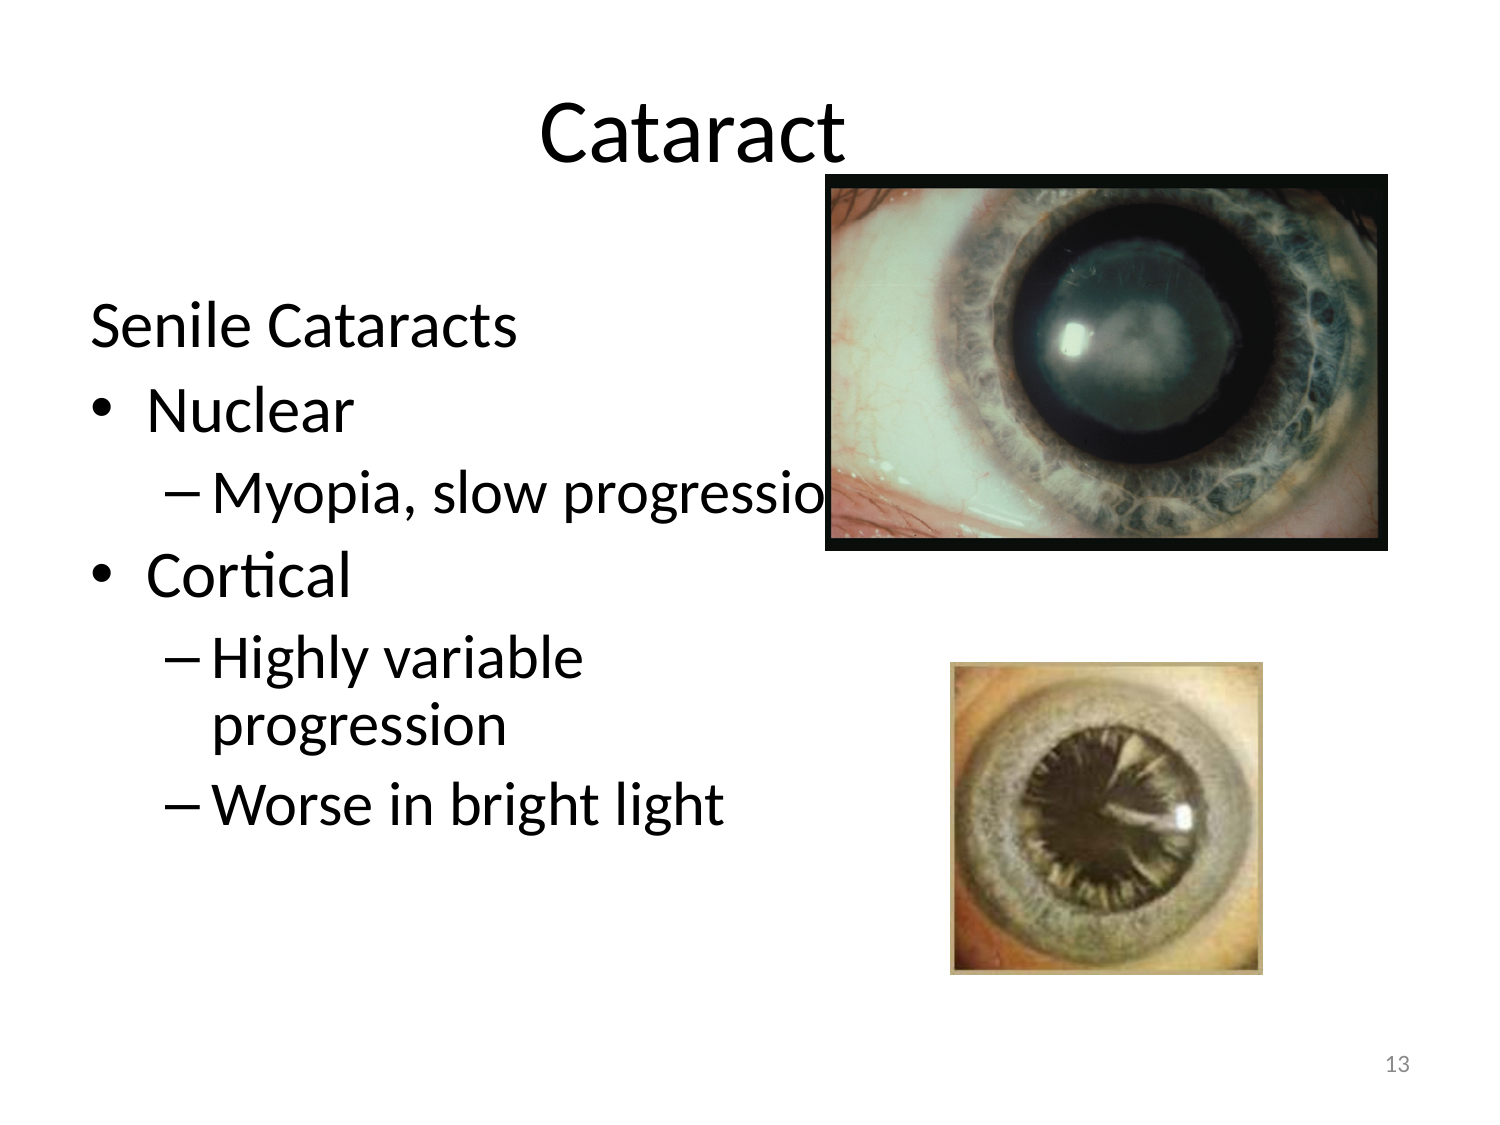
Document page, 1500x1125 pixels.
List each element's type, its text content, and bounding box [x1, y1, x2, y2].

picture [949, 662, 1263, 976]
list Senile Cataracts Nuclear Myopia, slow progression Cortical Highly variable progression Worse in bright light [75, 282, 888, 1006]
slide_number 13 [1074, 1025, 1425, 1100]
title Cataract [75, 20, 1313, 233]
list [824, 174, 1388, 551]
